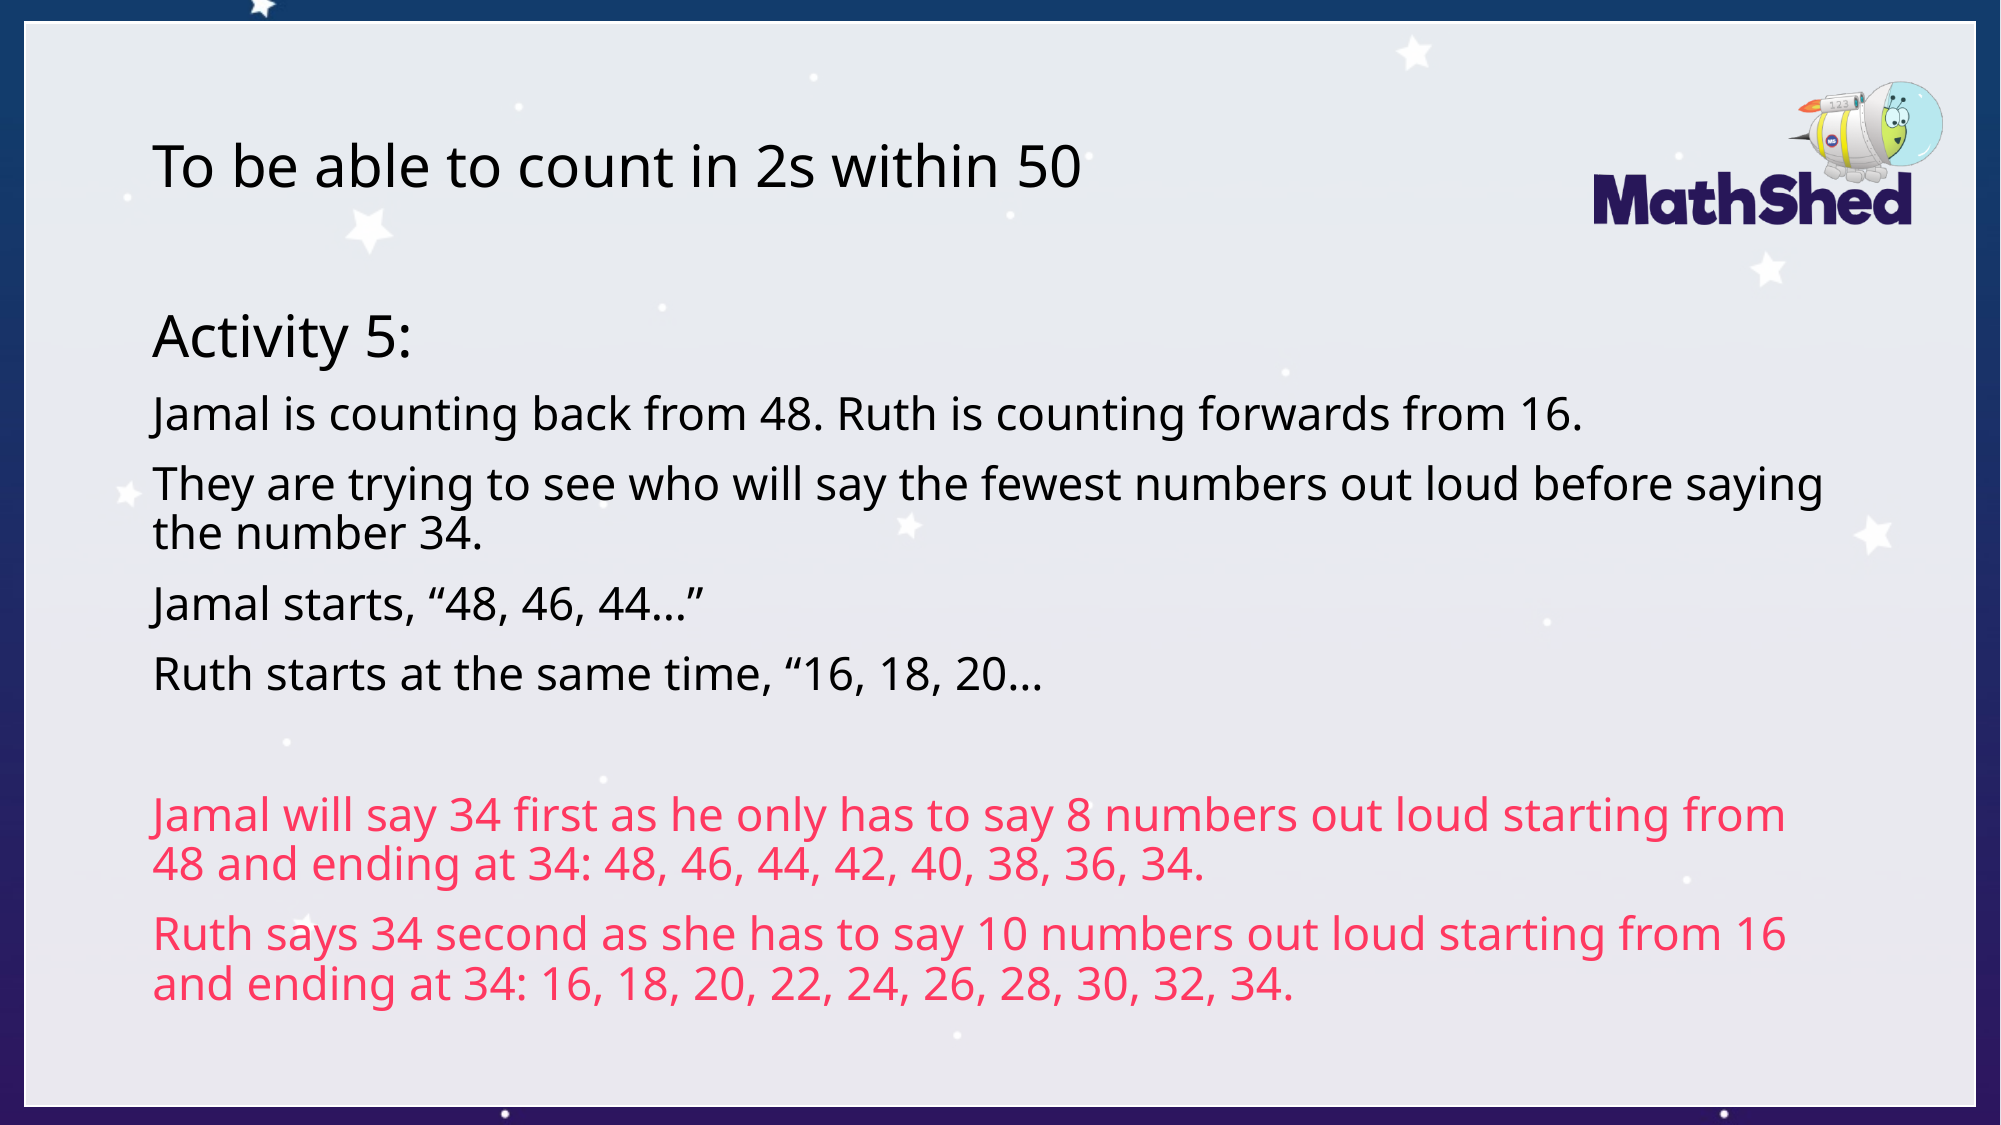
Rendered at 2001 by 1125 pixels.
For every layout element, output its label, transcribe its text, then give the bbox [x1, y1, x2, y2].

title To be able to count in 2s within 50 [137, 59, 1578, 278]
list Activity 5: Jamal is counting back from 48. Ruth is counting forwards from 16. They are trying to see who will say the fewest numbers out loud before saying the number 34. Jamal starts, “48, 46, 44…” Ruth starts at the same time, “16, 18, 20… Jamal will say 34 first as he only has to say 8 numbers out loud starting from 48 and ending at 34: 48, 46, 44, 42, 40, 38, 36, 34. Ruth says 34 second as she has to say 10 numbers out loud starting from 16 and ending at 34: 16, 18, 20, 22, 24, 26, 28, 30, 32, 34. [137, 299, 1863, 1014]
picture [0, 0, 2001, 1125]
